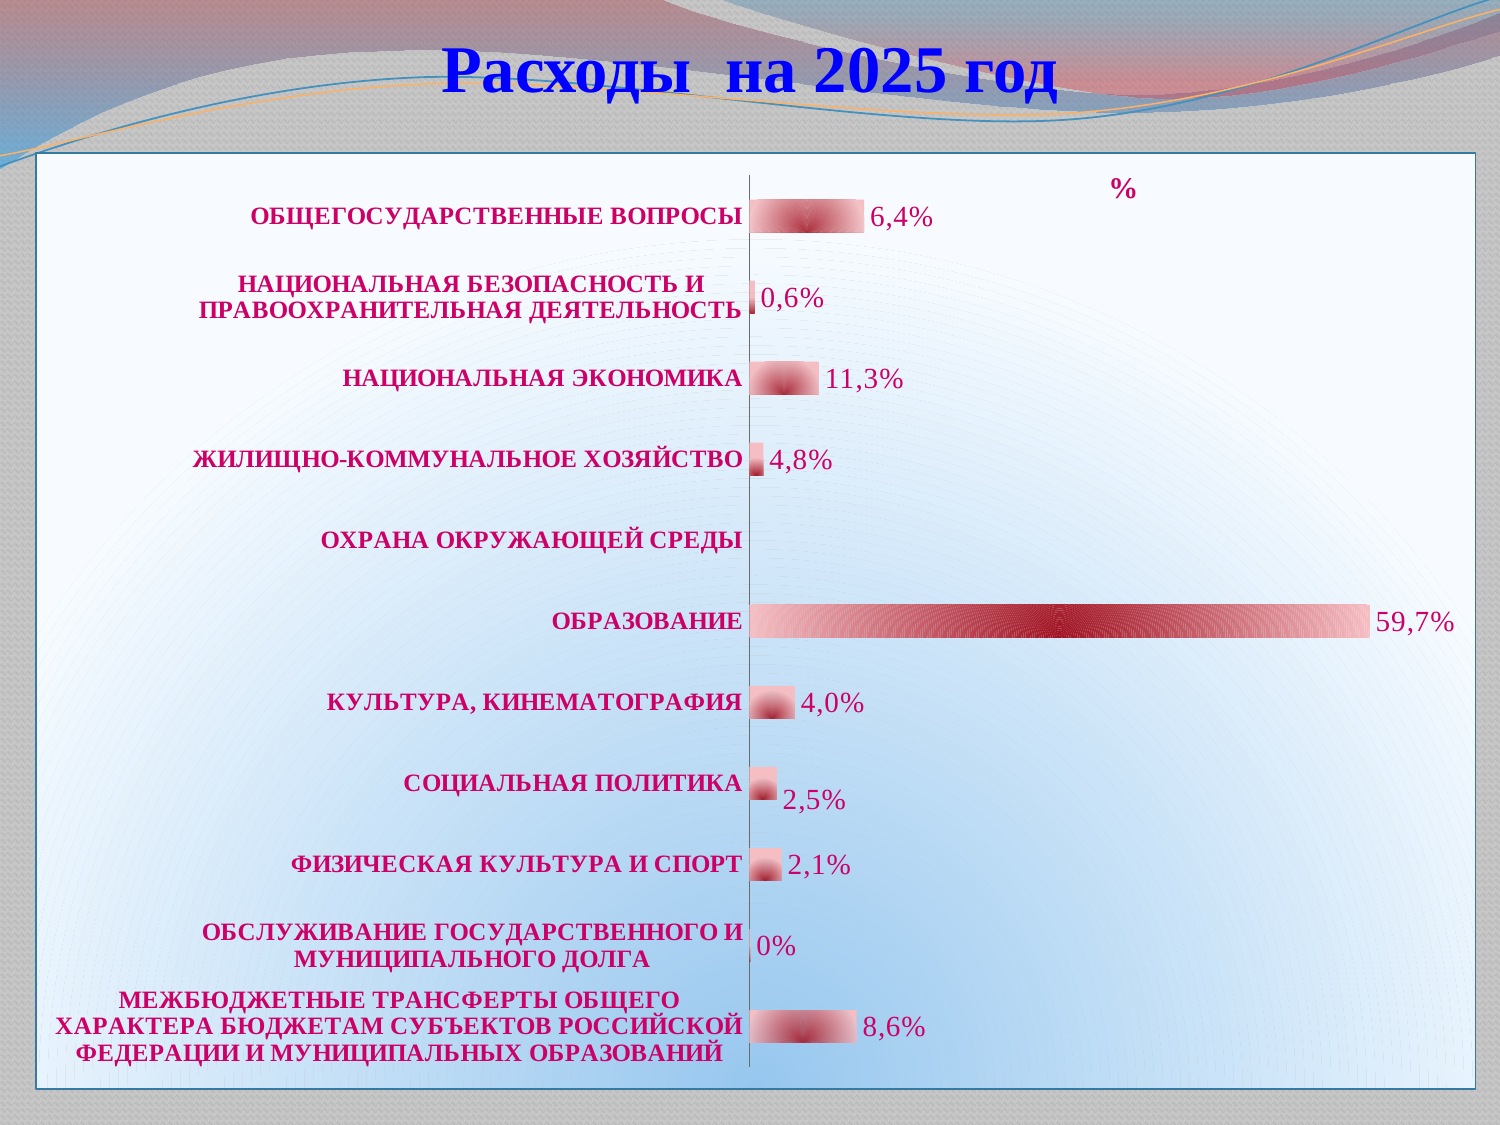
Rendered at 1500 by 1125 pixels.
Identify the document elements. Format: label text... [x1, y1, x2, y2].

title Расходы на 2025 год [0, 35, 1500, 106]
chart [34, 152, 1477, 1091]
